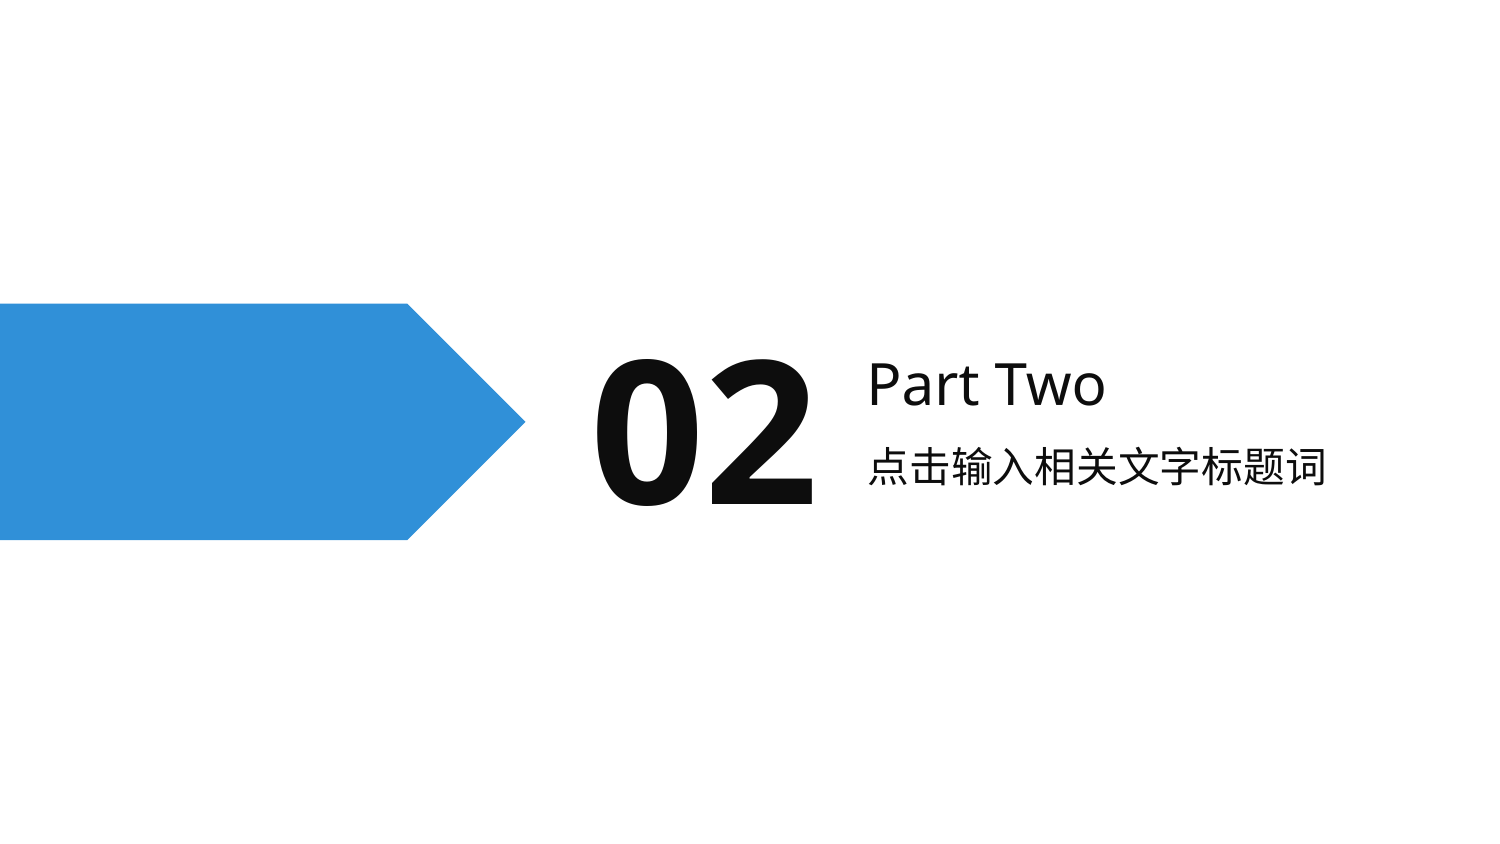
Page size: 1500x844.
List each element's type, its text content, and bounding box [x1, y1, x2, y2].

text_box [0, 301, 528, 543]
text_box Part Two [851, 339, 1122, 424]
text_box 点击输入相关文字标题词 [852, 433, 1353, 499]
text_box 02 [575, 297, 835, 553]
